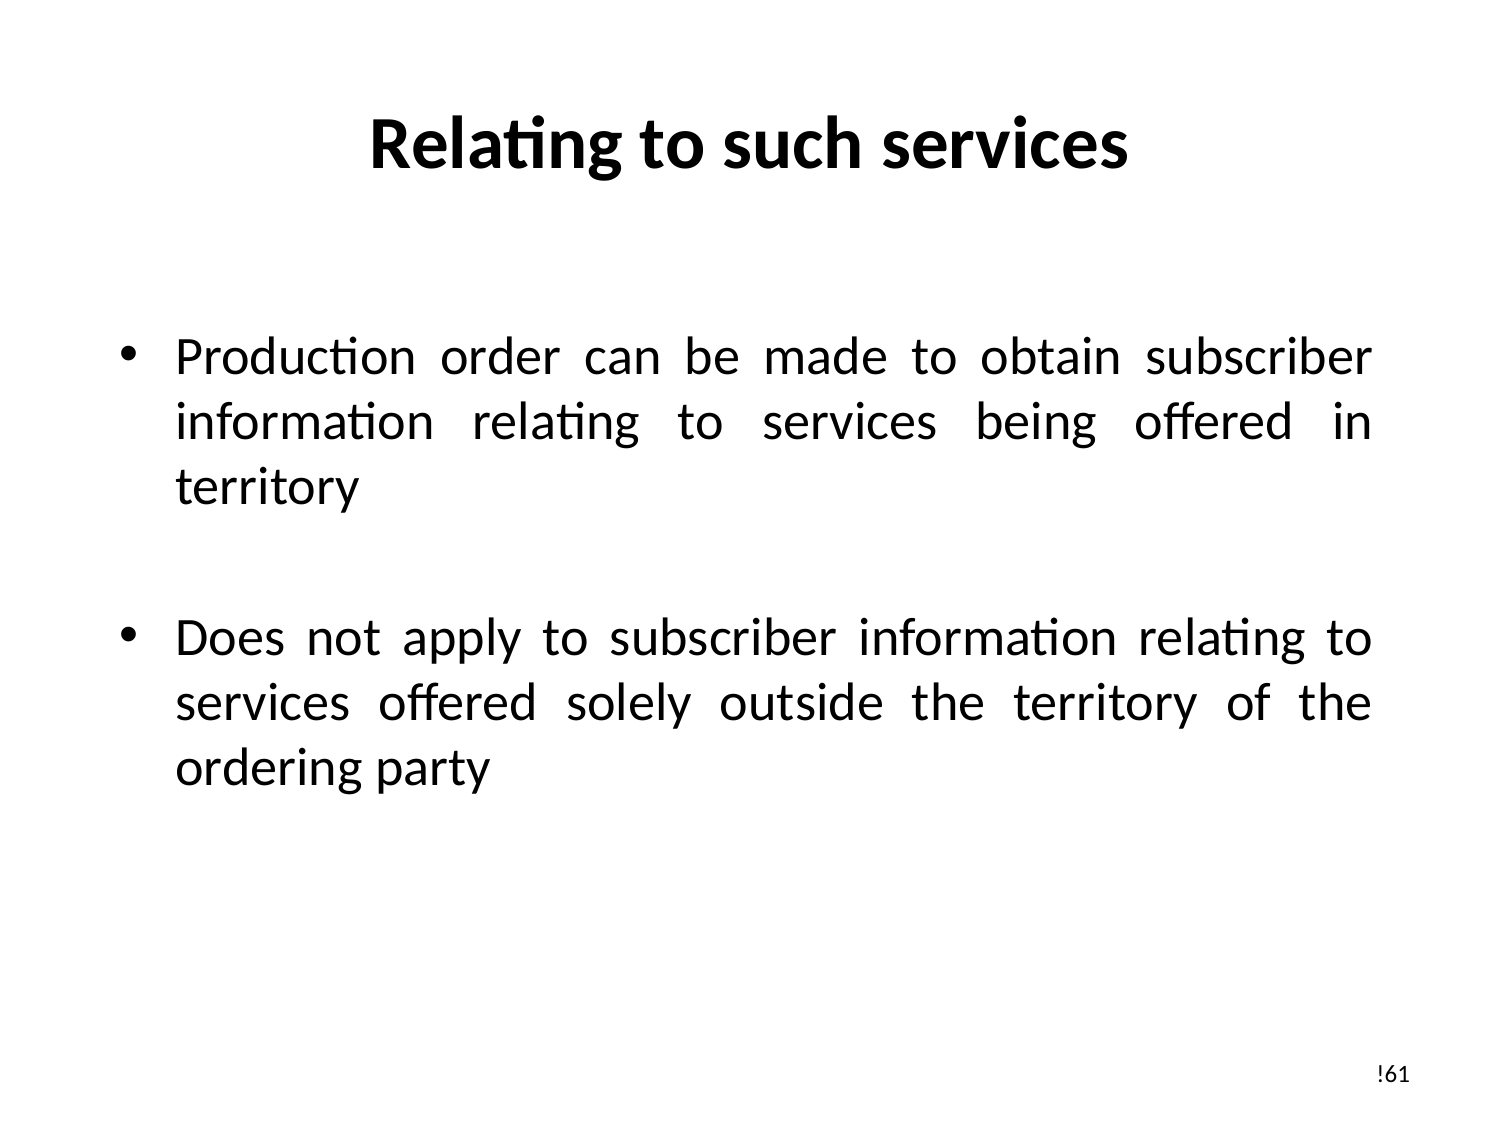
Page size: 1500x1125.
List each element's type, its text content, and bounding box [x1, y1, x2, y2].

title Relating to such services [74, 44, 1426, 233]
slide_number !61 [1074, 1042, 1425, 1103]
list Production order can be made to obtain subscriber information relating to services being offered in territory Does not apply to subscriber information relating to services offered solely outside the territory of the ordering party [103, 312, 1391, 976]
